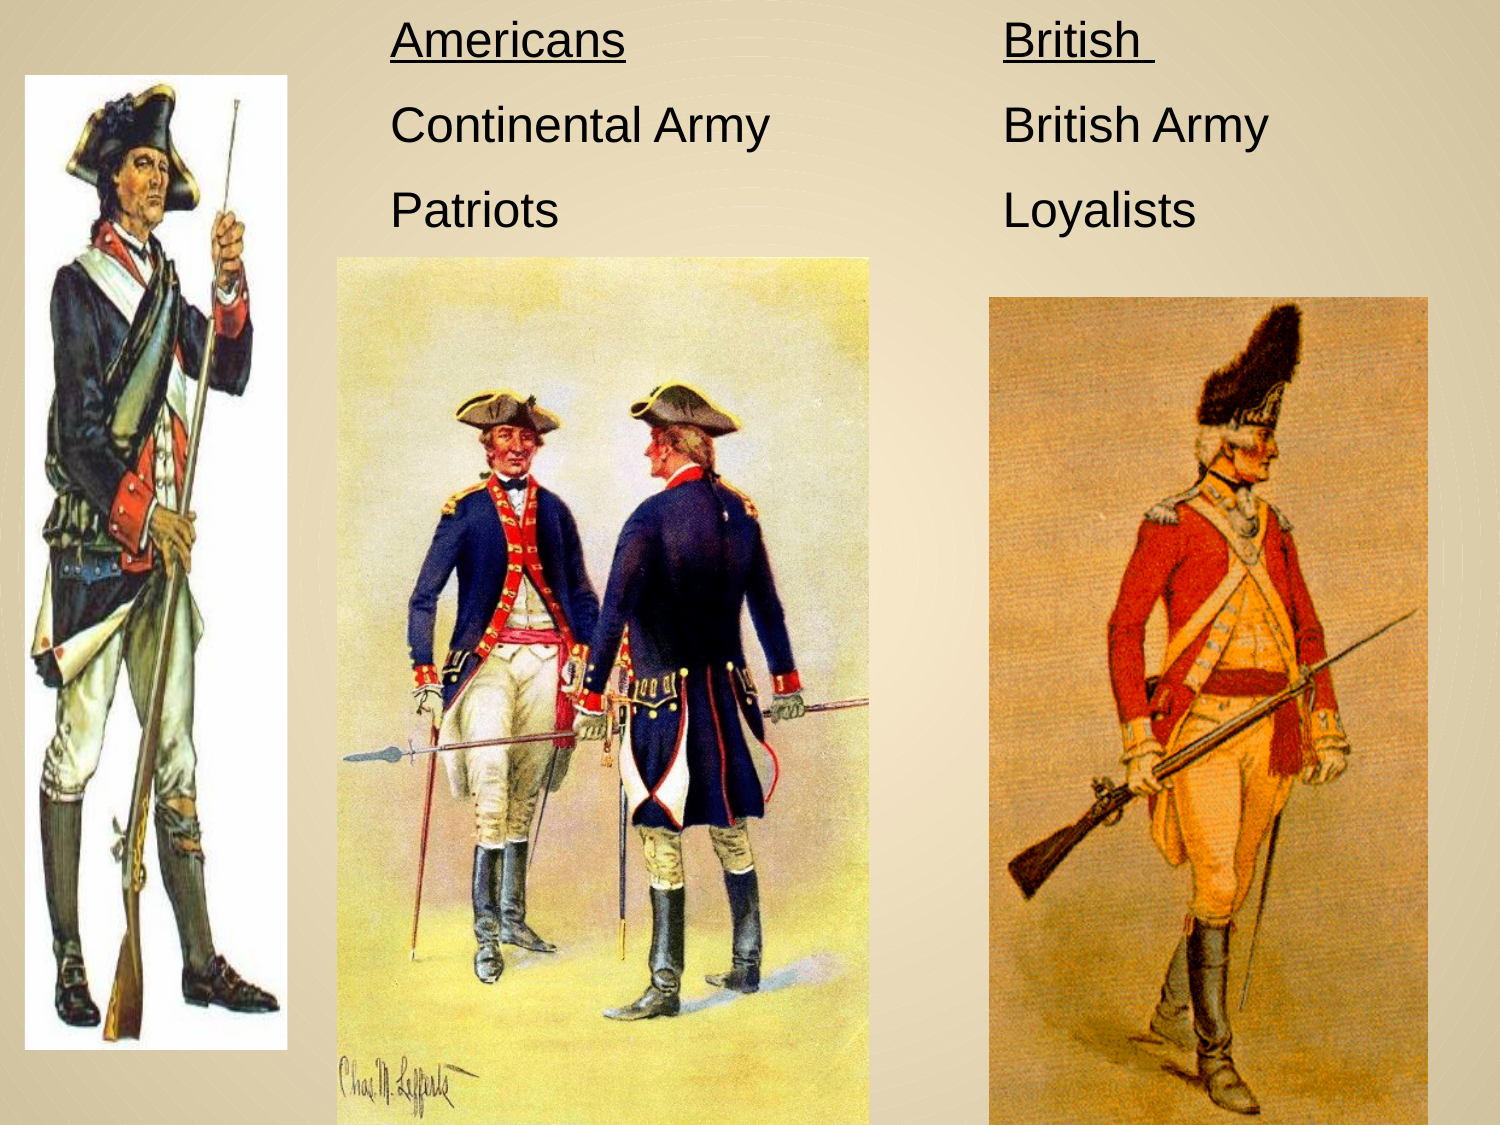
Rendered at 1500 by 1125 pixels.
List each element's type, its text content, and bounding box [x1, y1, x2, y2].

picture [24, 75, 288, 1050]
picture [337, 257, 870, 1125]
picture [989, 297, 1428, 1125]
text_box British British Army Loyalists [987, 0, 1400, 258]
text_box Americans Continental Army Patriots [374, 0, 838, 255]
